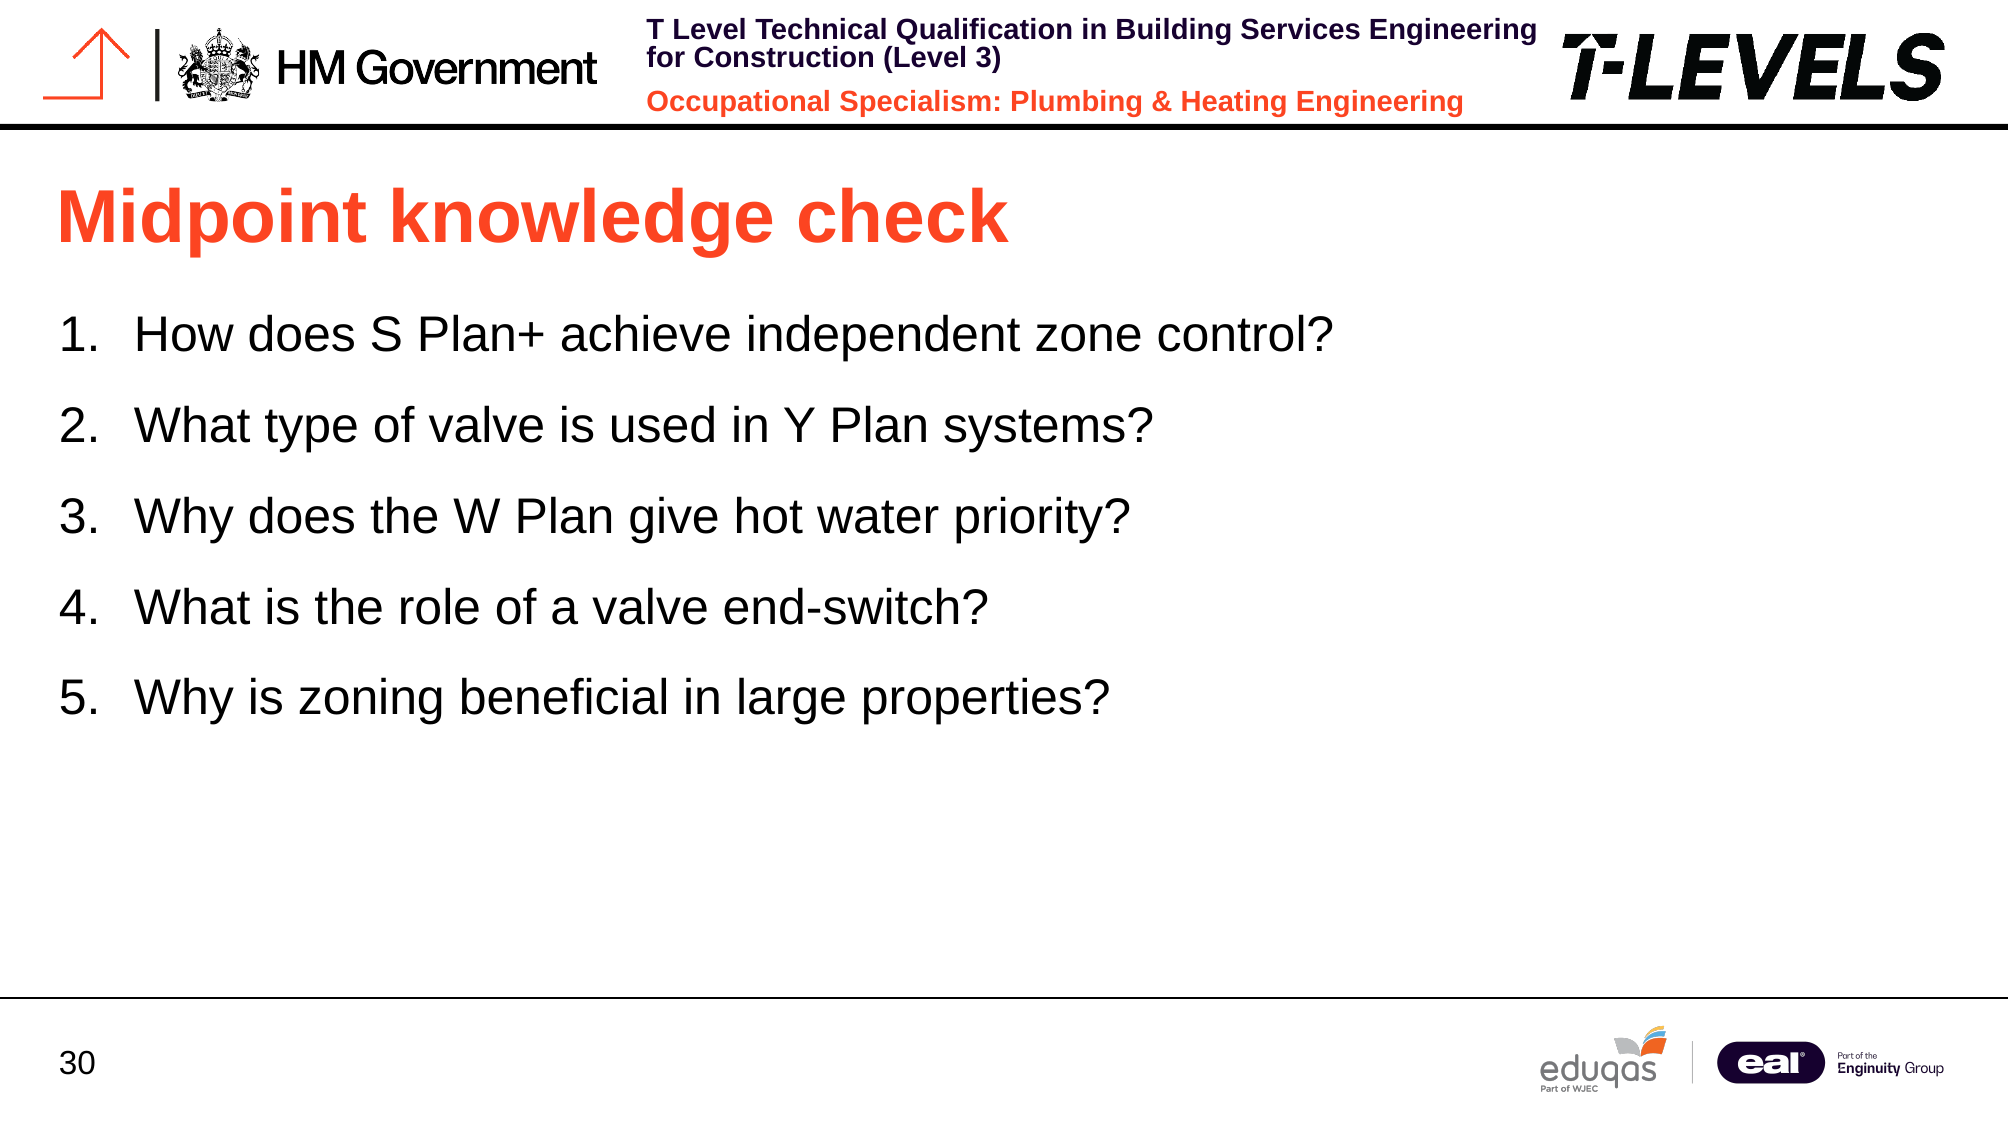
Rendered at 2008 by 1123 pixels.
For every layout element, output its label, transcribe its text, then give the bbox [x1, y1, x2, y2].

picture [155, 28, 597, 102]
picture [1535, 1021, 1949, 1097]
picture [38, 27, 136, 100]
picture [1543, 25, 1964, 108]
list How does S Plan+ achieve independent zone control? What type of valve is used in Y Plan systems? Why does the W Plan give hot water priority? What is the role of a valve end-switch? Why is zoning beneficial in large properties? [59, 295, 1949, 975]
title Midpoint knowledge check [41, 111, 1949, 314]
